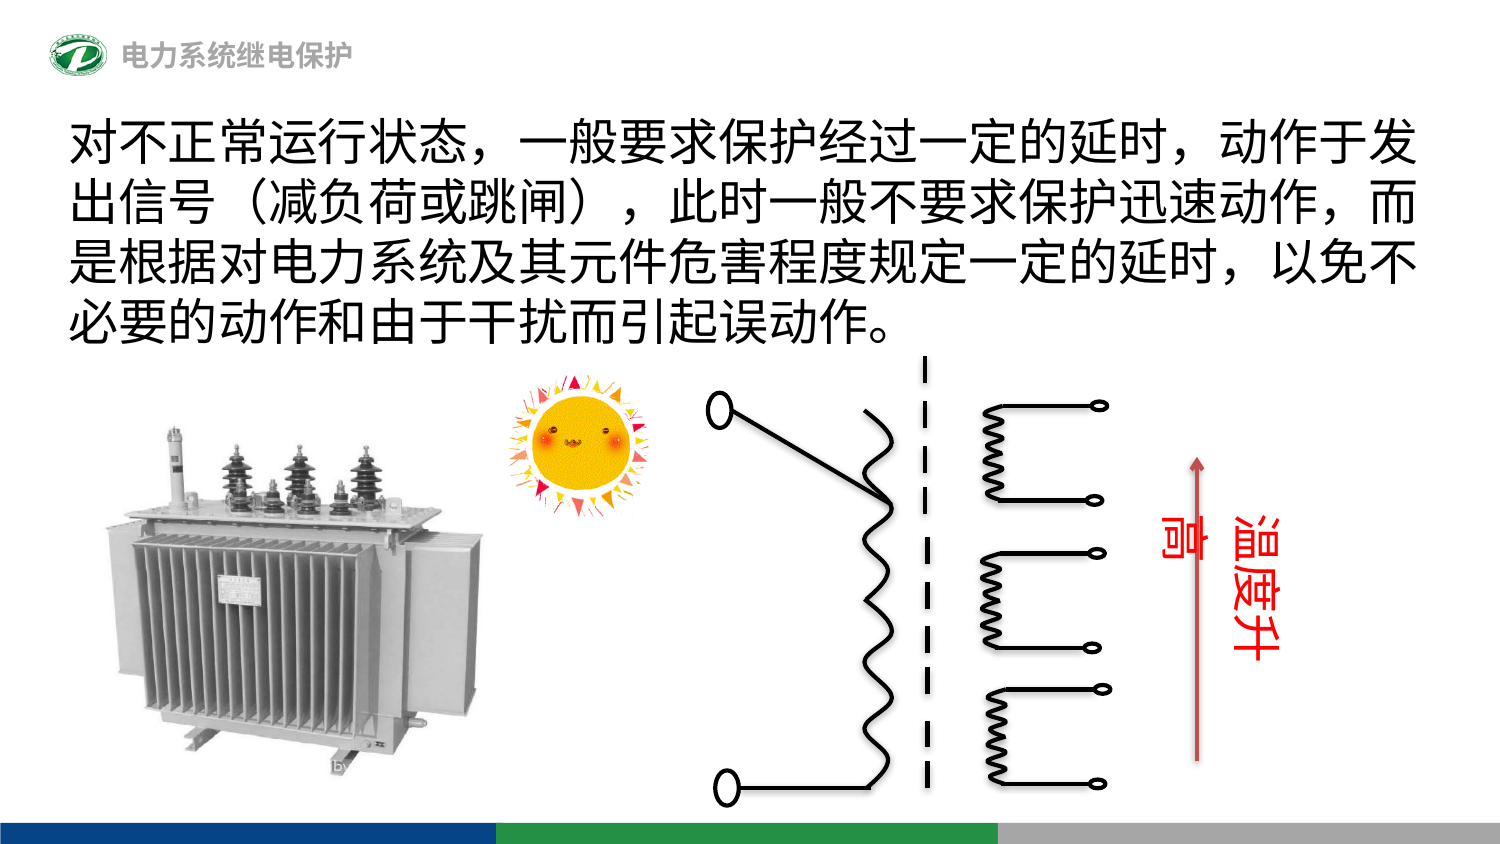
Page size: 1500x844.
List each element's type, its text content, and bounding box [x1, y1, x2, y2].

text_box [1087, 546, 1107, 560]
text_box [996, 821, 1500, 844]
picture [41, 19, 118, 91]
list 对不正常运行状态，一般要求保护经过一定的延时，动作于发出信号（减负荷或跳闸），此时一般不要求保护迅速动作，而是根据对电力系统及其元件危害程度规定一定的延时，以免不必要的动作和由于干扰而引起误动作。 [53, 102, 1447, 806]
text_box [0, 821, 494, 844]
text_box 温度升高 [1205, 498, 1309, 719]
text_box [1084, 493, 1105, 507]
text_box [981, 553, 1001, 649]
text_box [983, 405, 1003, 501]
picture [508, 375, 652, 517]
text_box [1092, 682, 1113, 696]
text_box [494, 821, 996, 844]
text_box 电力系统继电保护 [122, 29, 384, 80]
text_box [707, 392, 893, 806]
text_box [1089, 399, 1110, 413]
text_box [1082, 641, 1102, 655]
picture [78, 397, 503, 789]
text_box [986, 689, 1007, 785]
text_box [1087, 777, 1108, 791]
